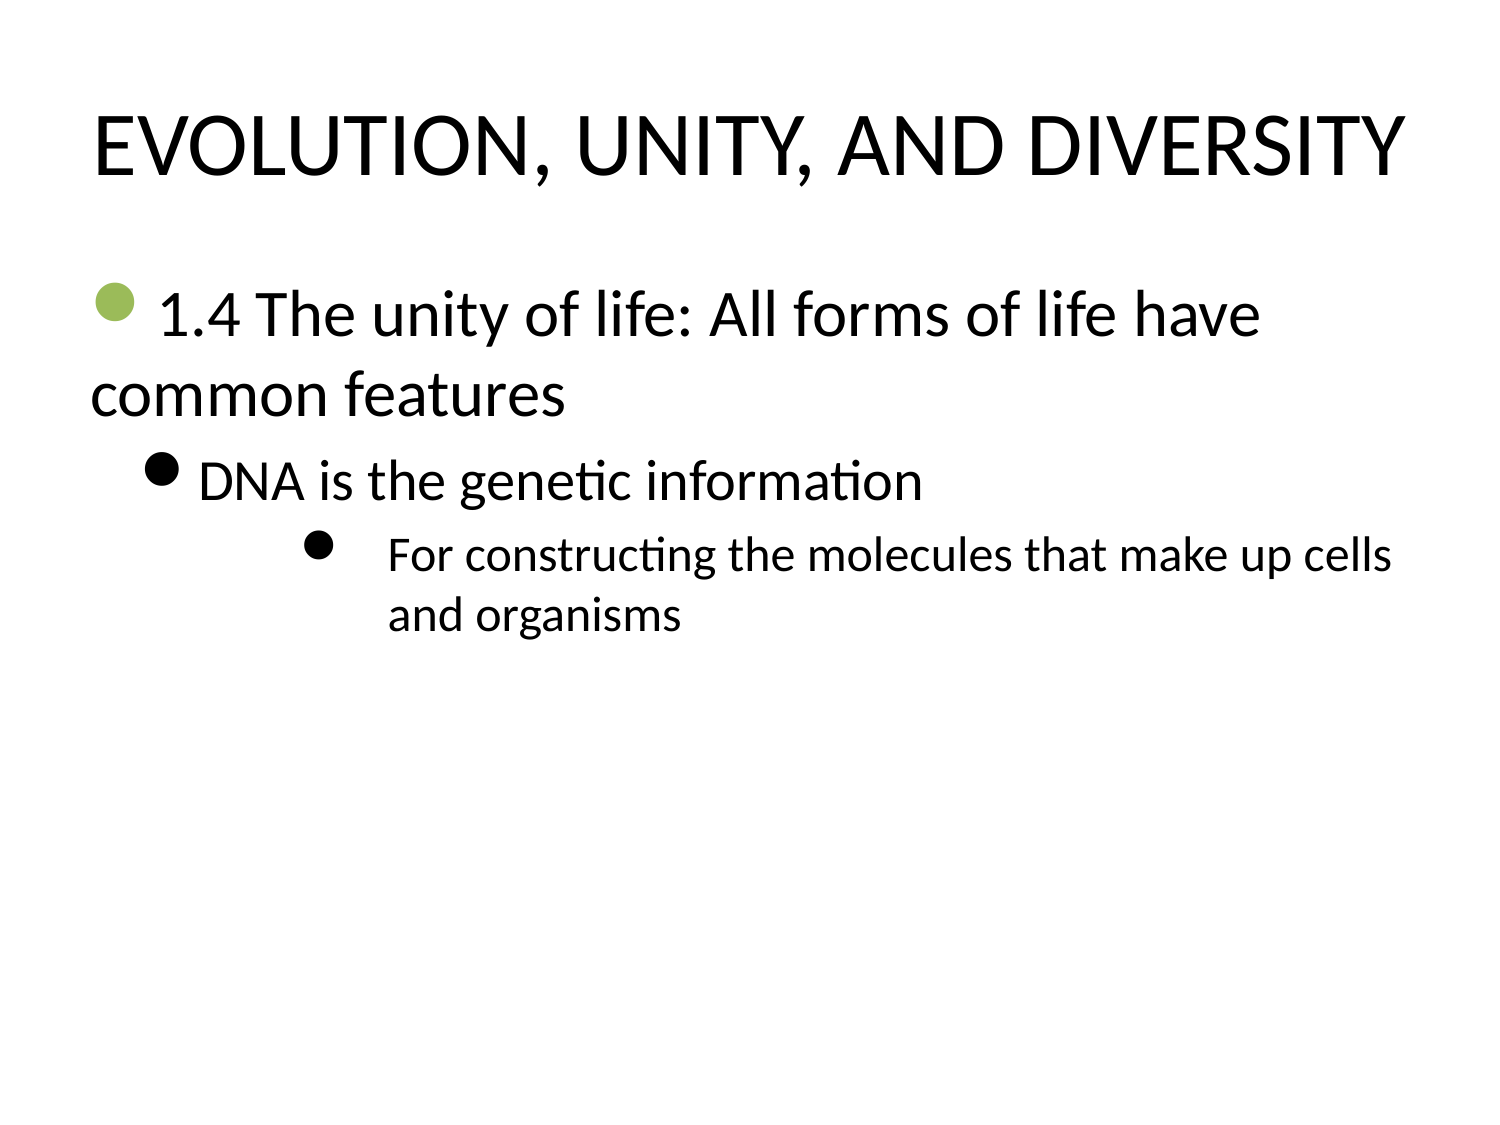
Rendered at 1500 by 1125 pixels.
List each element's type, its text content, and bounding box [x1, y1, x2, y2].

title EVOLUTION, UNITY, AND DIVERSITY [75, 45, 1425, 233]
list 1.4 The unity of life: All forms of life have common features DNA is the genetic information For constructing the molecules that make up cells and organisms [75, 262, 1425, 1005]
